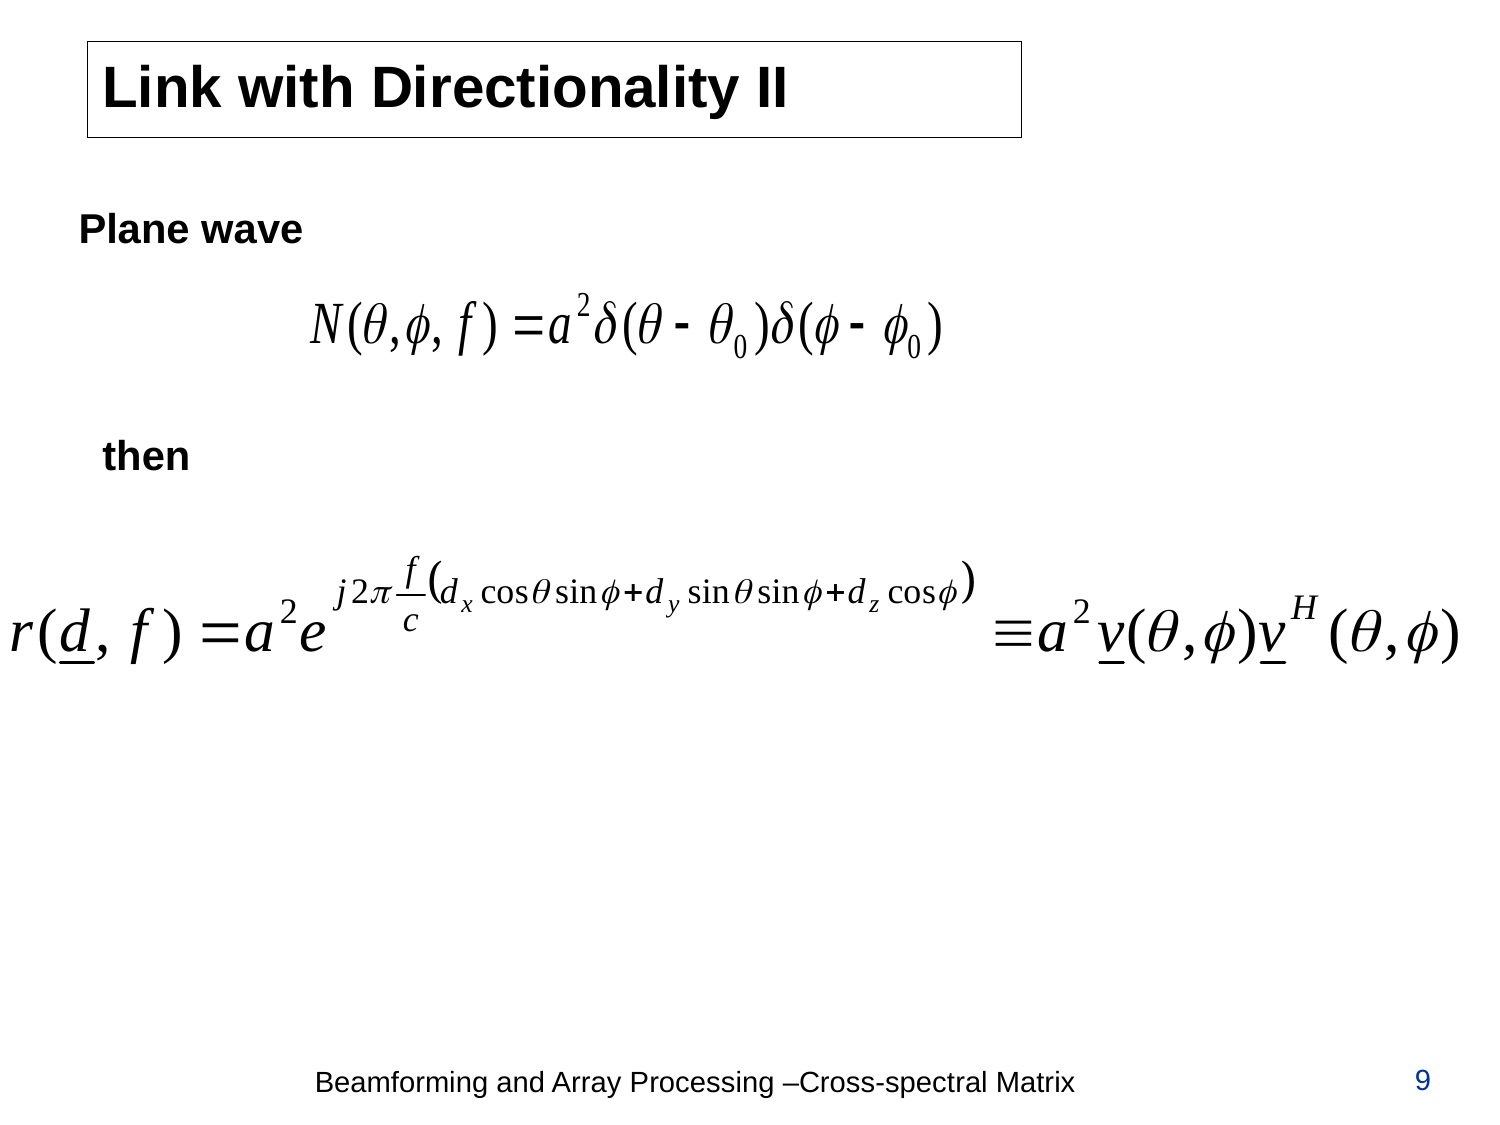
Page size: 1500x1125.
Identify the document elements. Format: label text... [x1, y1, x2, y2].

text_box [300, 278, 952, 374]
text_box Plane wave [63, 184, 1317, 279]
text_box then [87, 411, 266, 506]
slide_number 9 [1207, 1055, 1447, 1102]
title Link with Directionality II [87, 41, 1022, 138]
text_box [0, 543, 1471, 678]
